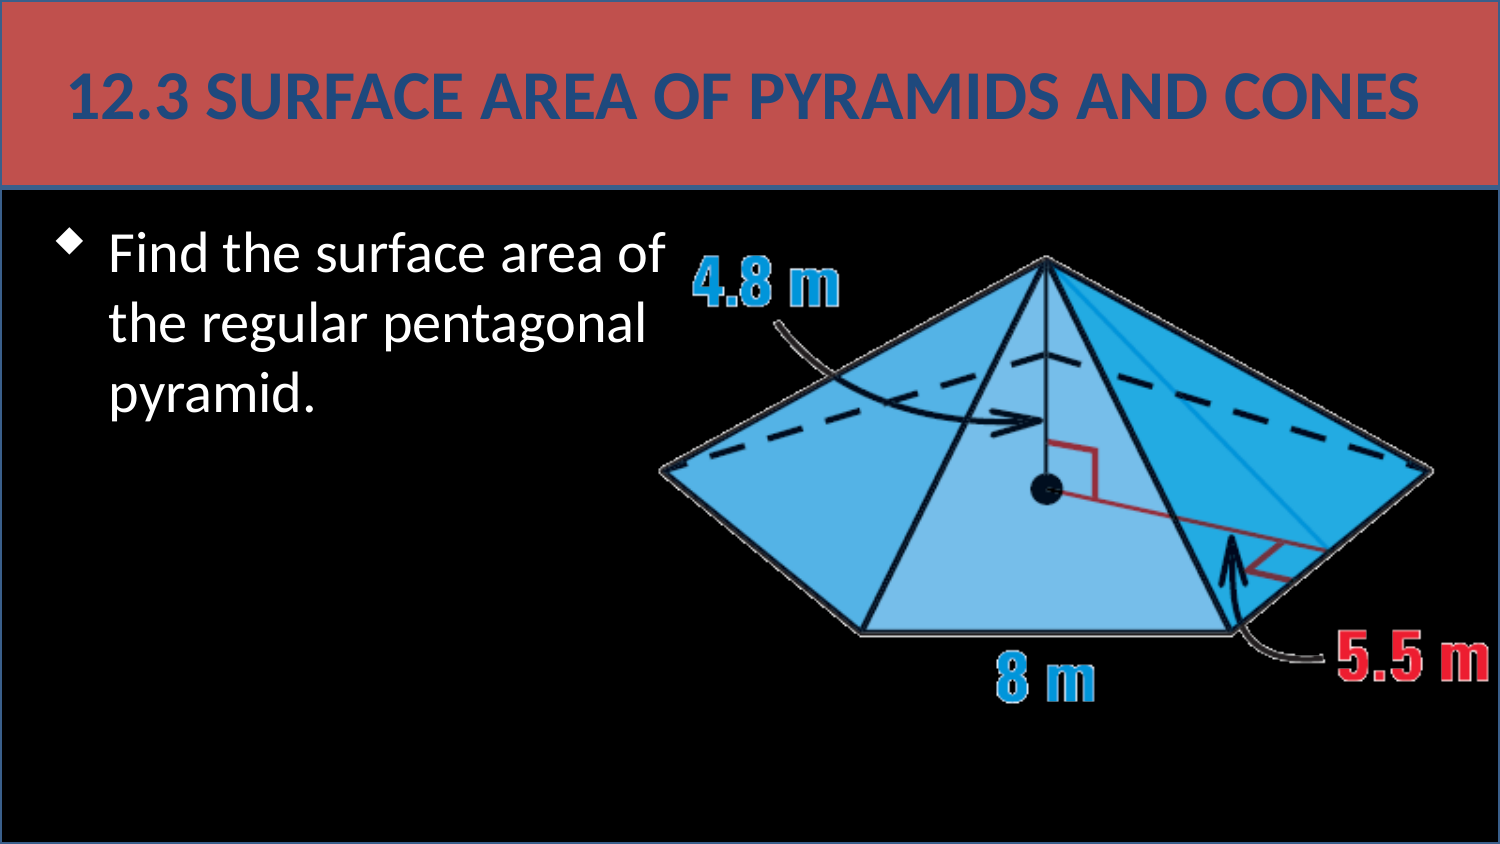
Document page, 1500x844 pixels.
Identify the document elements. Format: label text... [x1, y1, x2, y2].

picture [646, 221, 1500, 735]
list Find the surface area of the regular pentagonal pyramid. [37, 206, 738, 754]
title 12.3 Surface Area of Pyramids and Cones [37, 33, 1450, 150]
